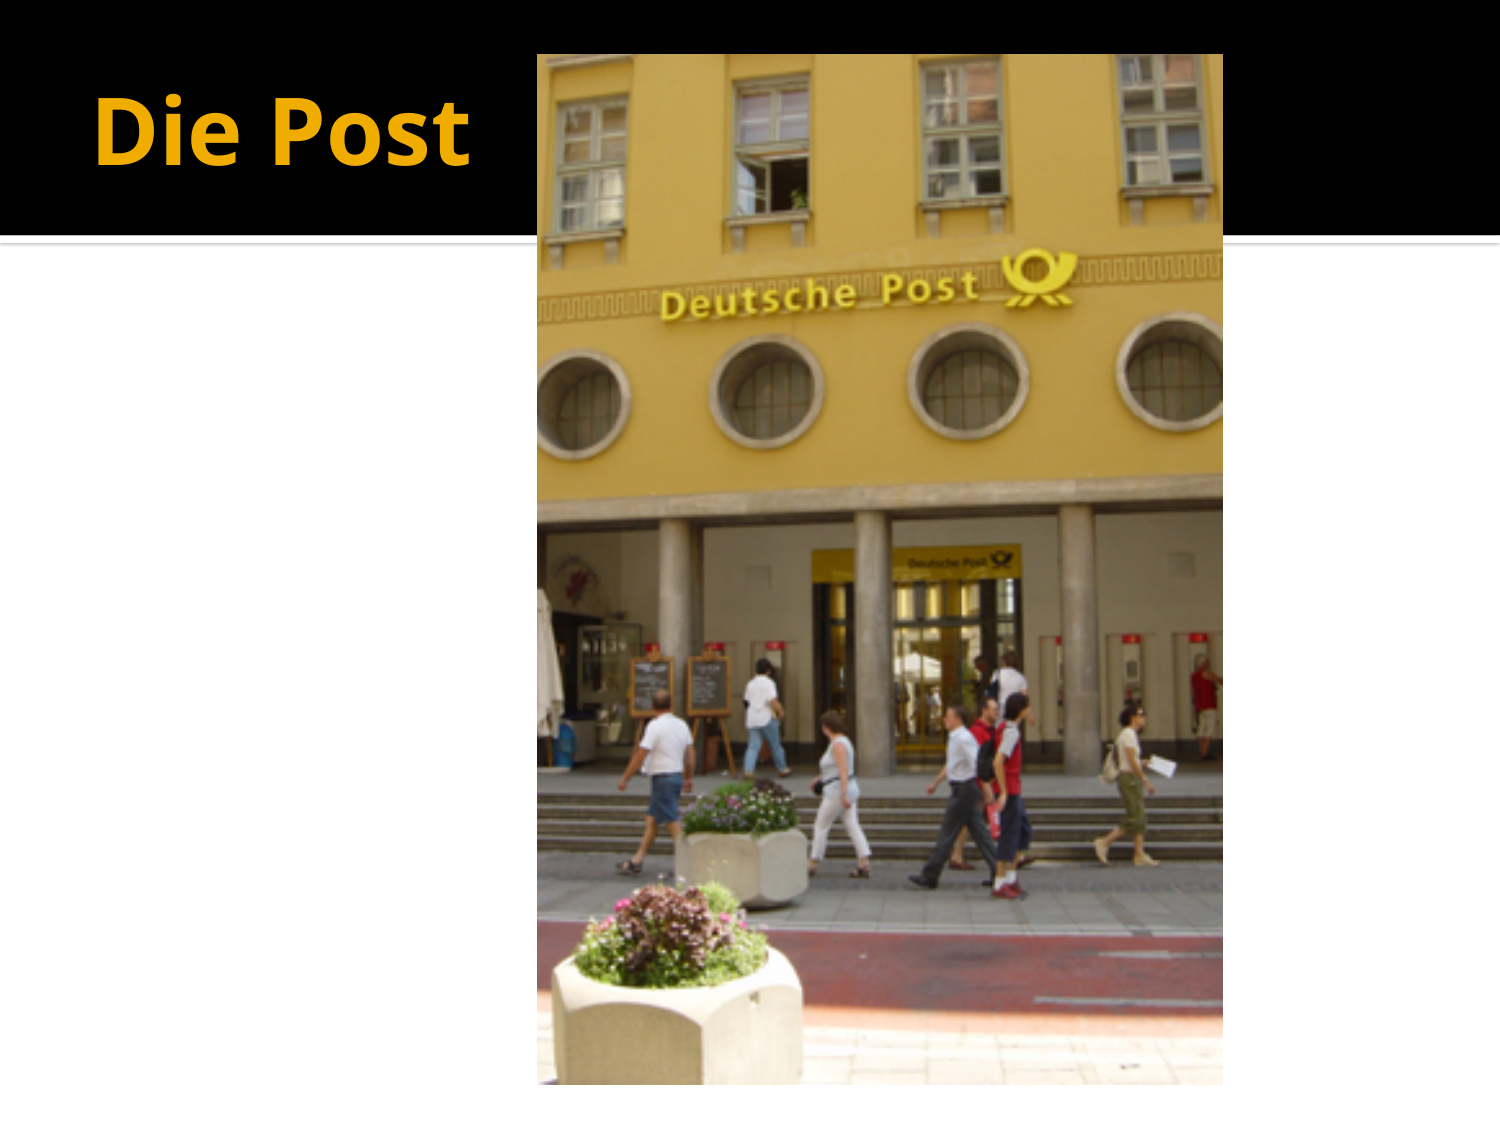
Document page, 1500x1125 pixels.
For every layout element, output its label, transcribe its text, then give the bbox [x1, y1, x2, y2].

picture [537, 54, 1223, 1085]
title Die Post [75, 24, 1425, 231]
